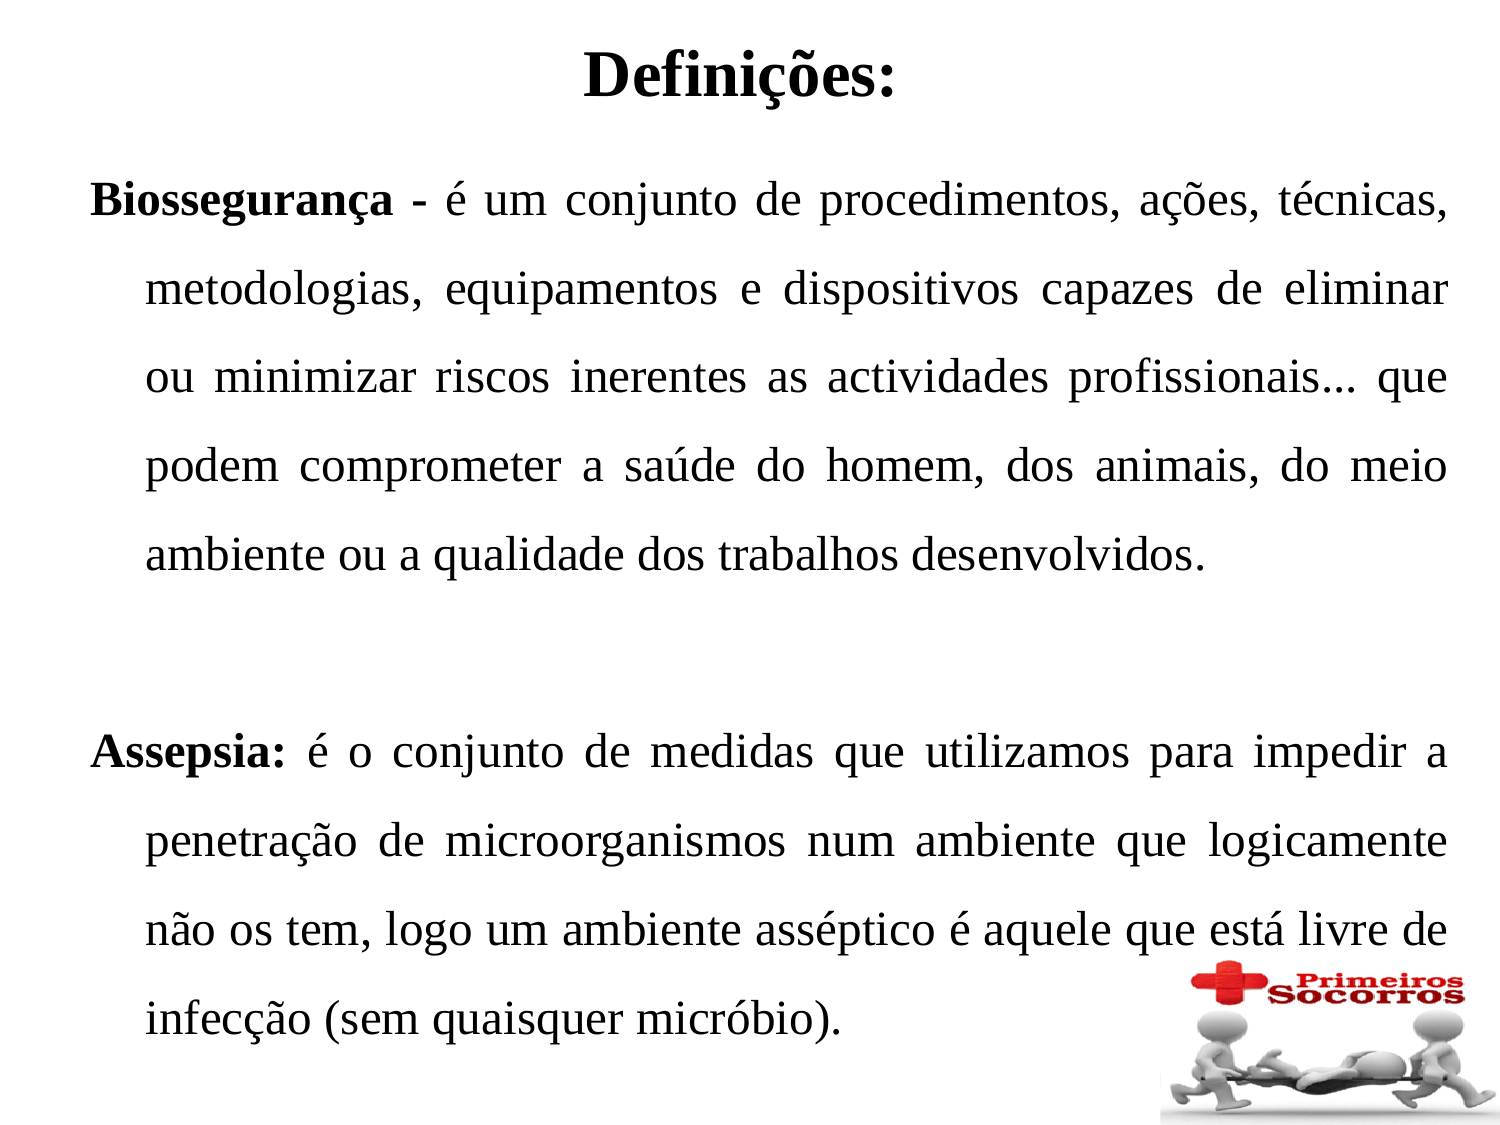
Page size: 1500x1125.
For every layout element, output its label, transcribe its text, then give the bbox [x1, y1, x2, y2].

picture [1159, 960, 1500, 1125]
title Definições: [75, 0, 1425, 128]
list Biossegurança - é um conjunto de procedimentos, ações, técnicas, metodologias, equipamentos e dispositivos capazes de eliminar ou minimizar riscos inerentes as actividades profissionais... que podem comprometer a saúde do homem, dos animais, do meio ambiente ou a qualidade dos trabalhos desenvolvidos. Assepsia: é o conjunto de medidas que utilizamos para impedir a penetração de microorganismos num ambiente que logicamente não os tem, logo um ambiente asséptico é aquele que está livre de infecção (sem quaisquer micróbio). [75, 128, 1465, 1125]
